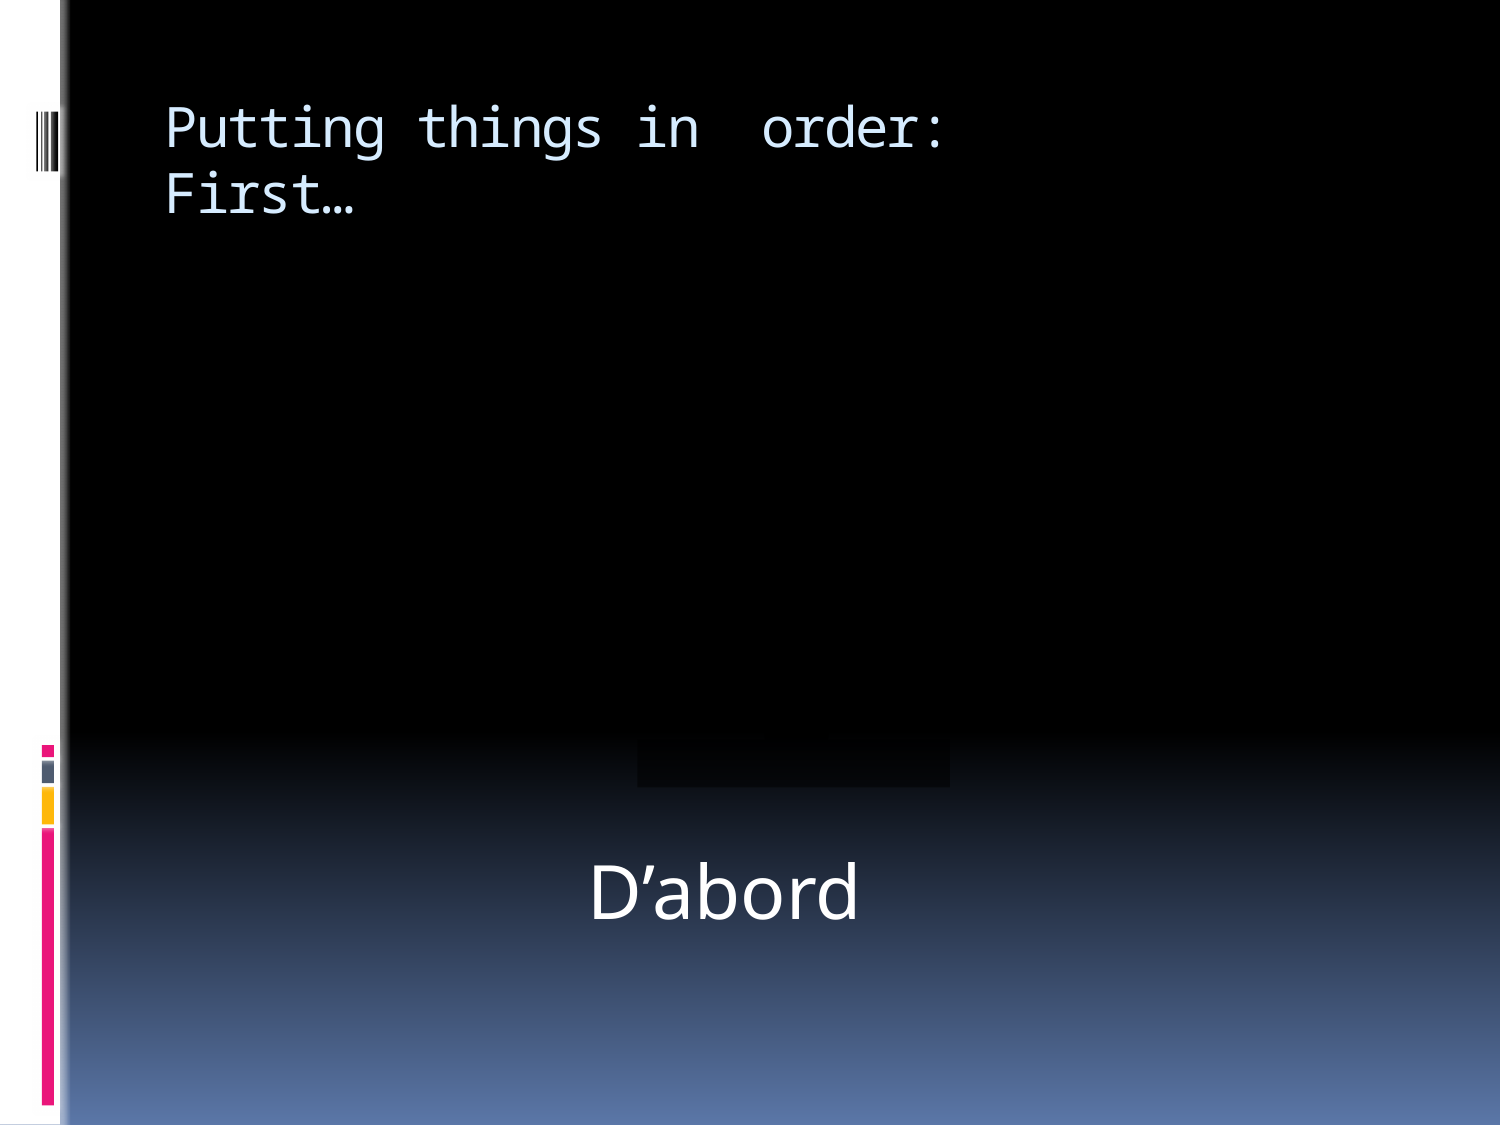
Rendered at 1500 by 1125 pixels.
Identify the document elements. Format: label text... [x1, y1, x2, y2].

title Putting things in order: First… [150, 83, 1425, 234]
text_box D’abord [75, 837, 1375, 943]
